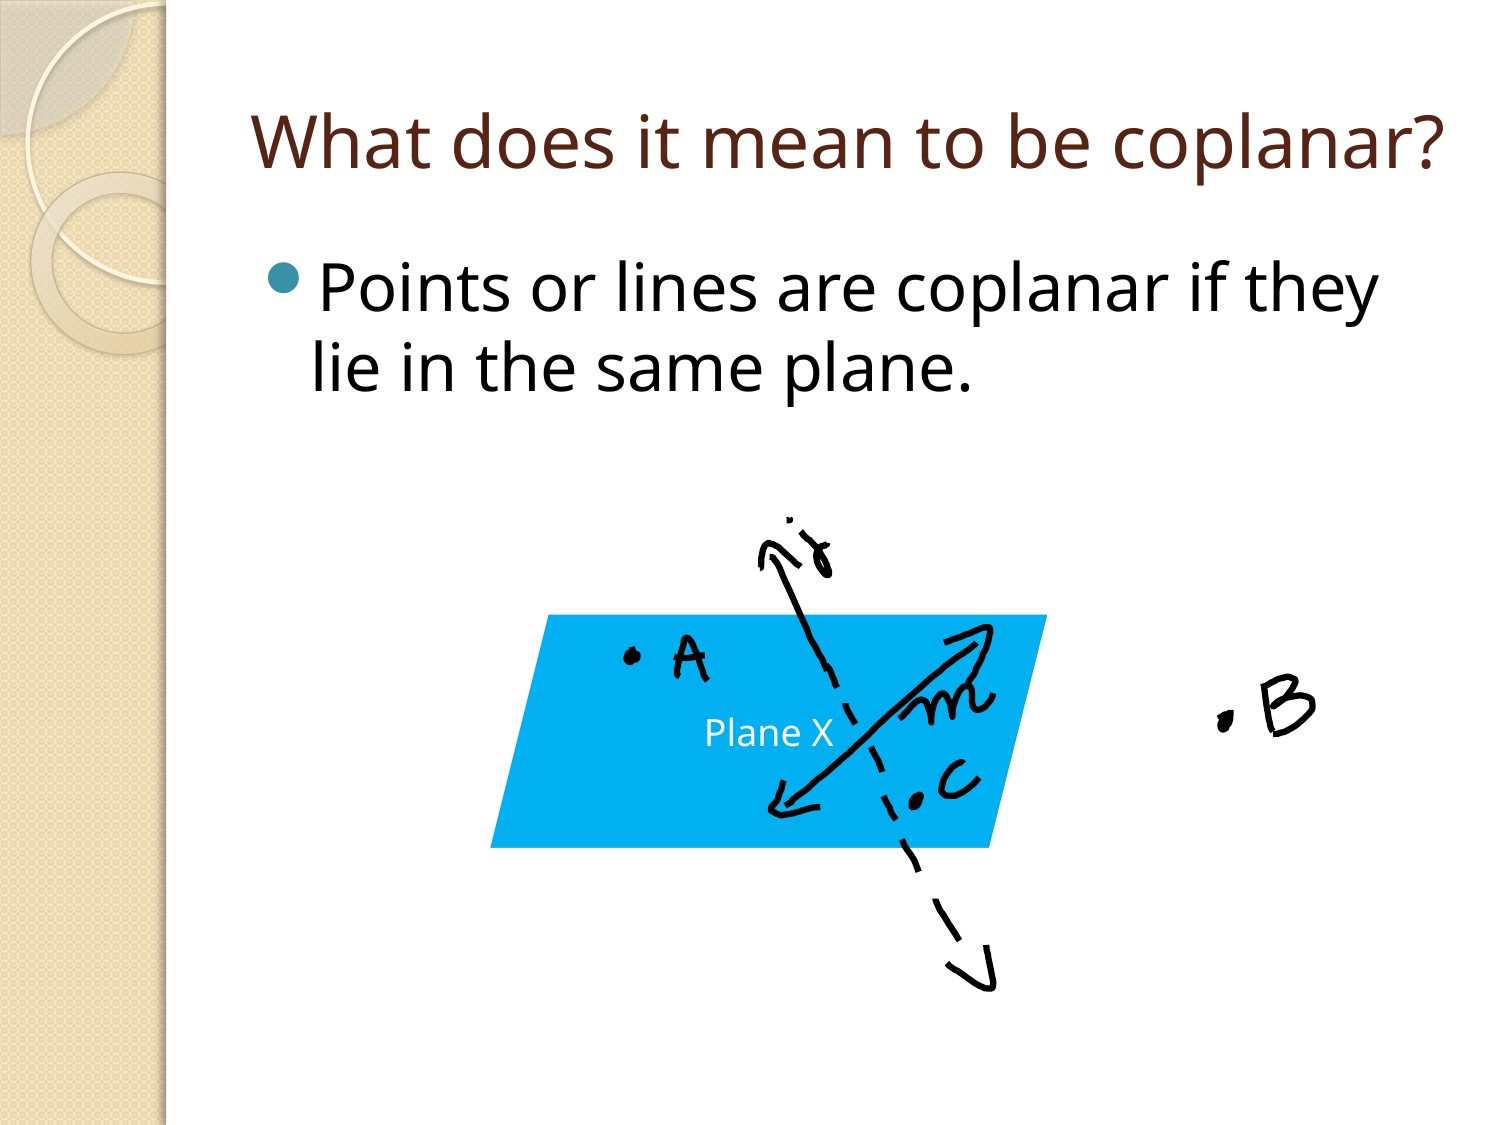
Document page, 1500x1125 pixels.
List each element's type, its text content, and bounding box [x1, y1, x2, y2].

text_box [882, 795, 897, 821]
text_box [901, 839, 920, 873]
text_box [844, 703, 857, 725]
text_box [679, 636, 699, 656]
text_box [775, 568, 828, 672]
text_box [676, 657, 709, 682]
text_box [1217, 712, 1234, 731]
text_box Plane X [485, 610, 1053, 853]
text_box [801, 659, 954, 793]
text_box [870, 746, 883, 773]
text_box [673, 654, 705, 659]
text_box [770, 780, 821, 817]
text_box [940, 761, 980, 797]
text_box [800, 530, 830, 576]
text_box [759, 542, 802, 569]
text_box [1265, 675, 1314, 735]
text_box [934, 898, 961, 942]
list Points or lines are coplanar if they lie in the same plane. [235, 237, 1466, 1025]
text_box [826, 664, 838, 688]
title What does it mean to be coplanar? [235, 45, 1466, 233]
text_box [943, 626, 992, 685]
text_box [898, 685, 994, 724]
text_box [625, 646, 639, 663]
text_box [1262, 683, 1272, 732]
text_box [910, 794, 922, 809]
text_box [946, 944, 994, 990]
